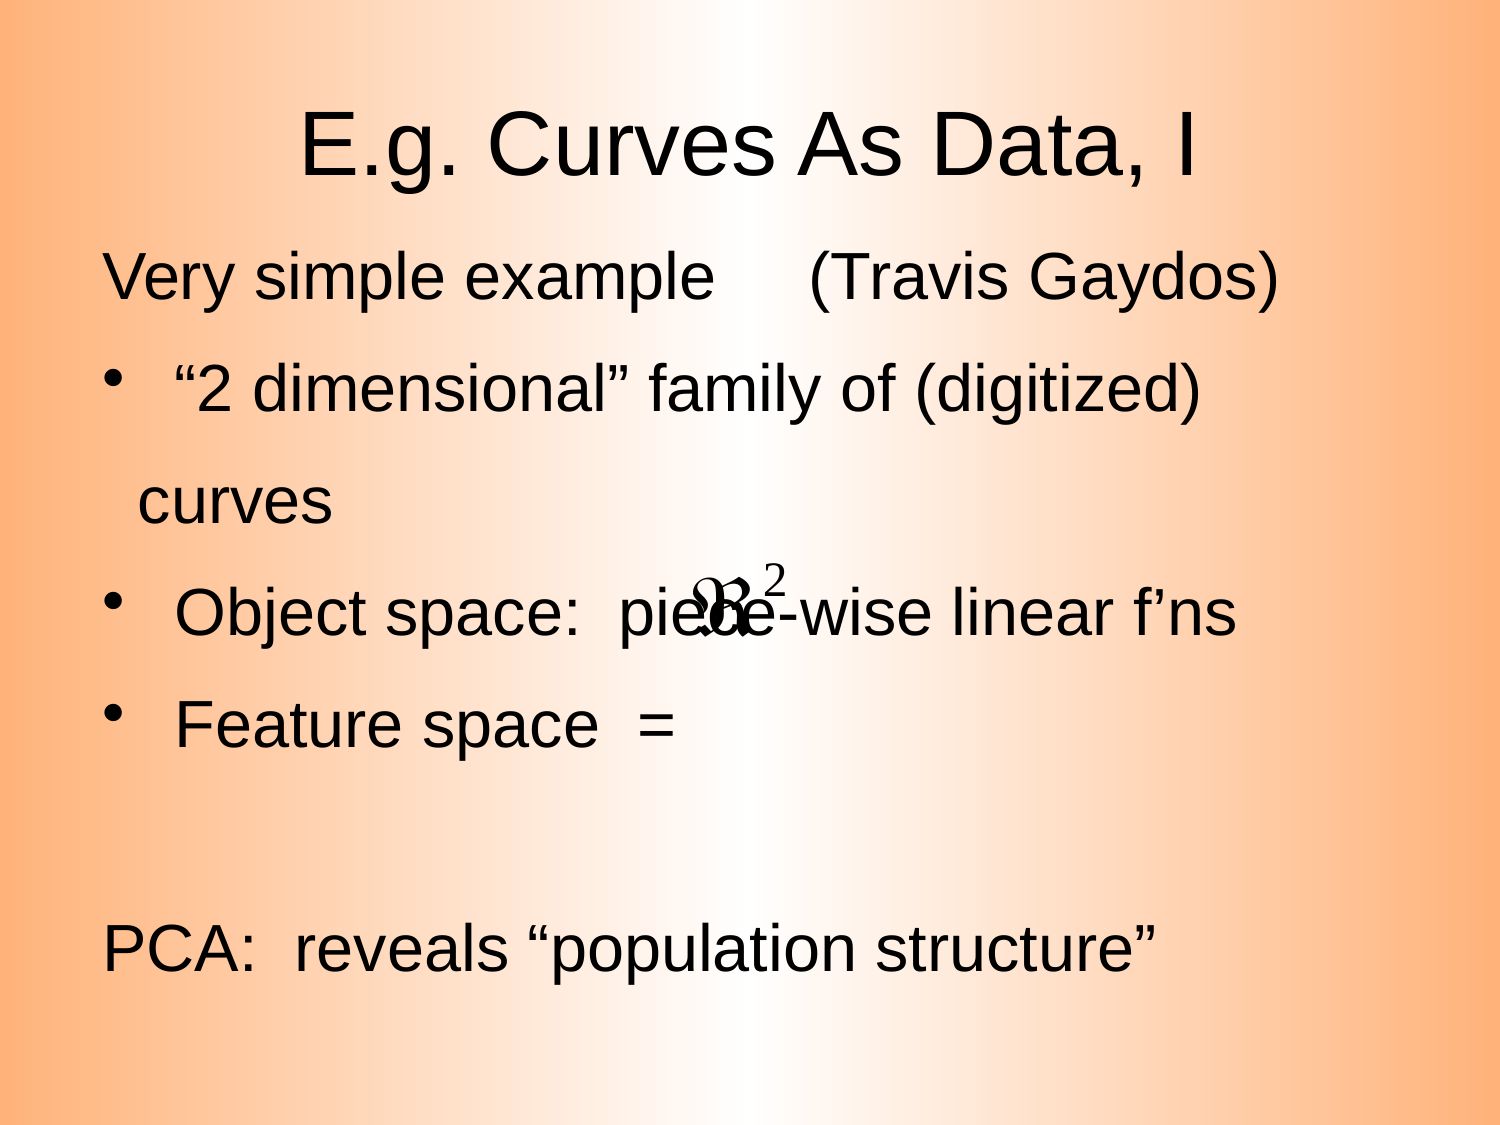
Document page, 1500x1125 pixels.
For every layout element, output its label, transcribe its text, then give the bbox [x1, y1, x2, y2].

list [75, 262, 738, 1005]
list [690, 549, 794, 646]
text_box Very simple example (Travis Gaydos) “2 dimensional” family of (digitized) curves Object space: piece-wise linear f’ns Feature space = PCA: reveals “population structure” [87, 193, 1425, 993]
title E.g. Curves As Data, I [75, 45, 1425, 233]
